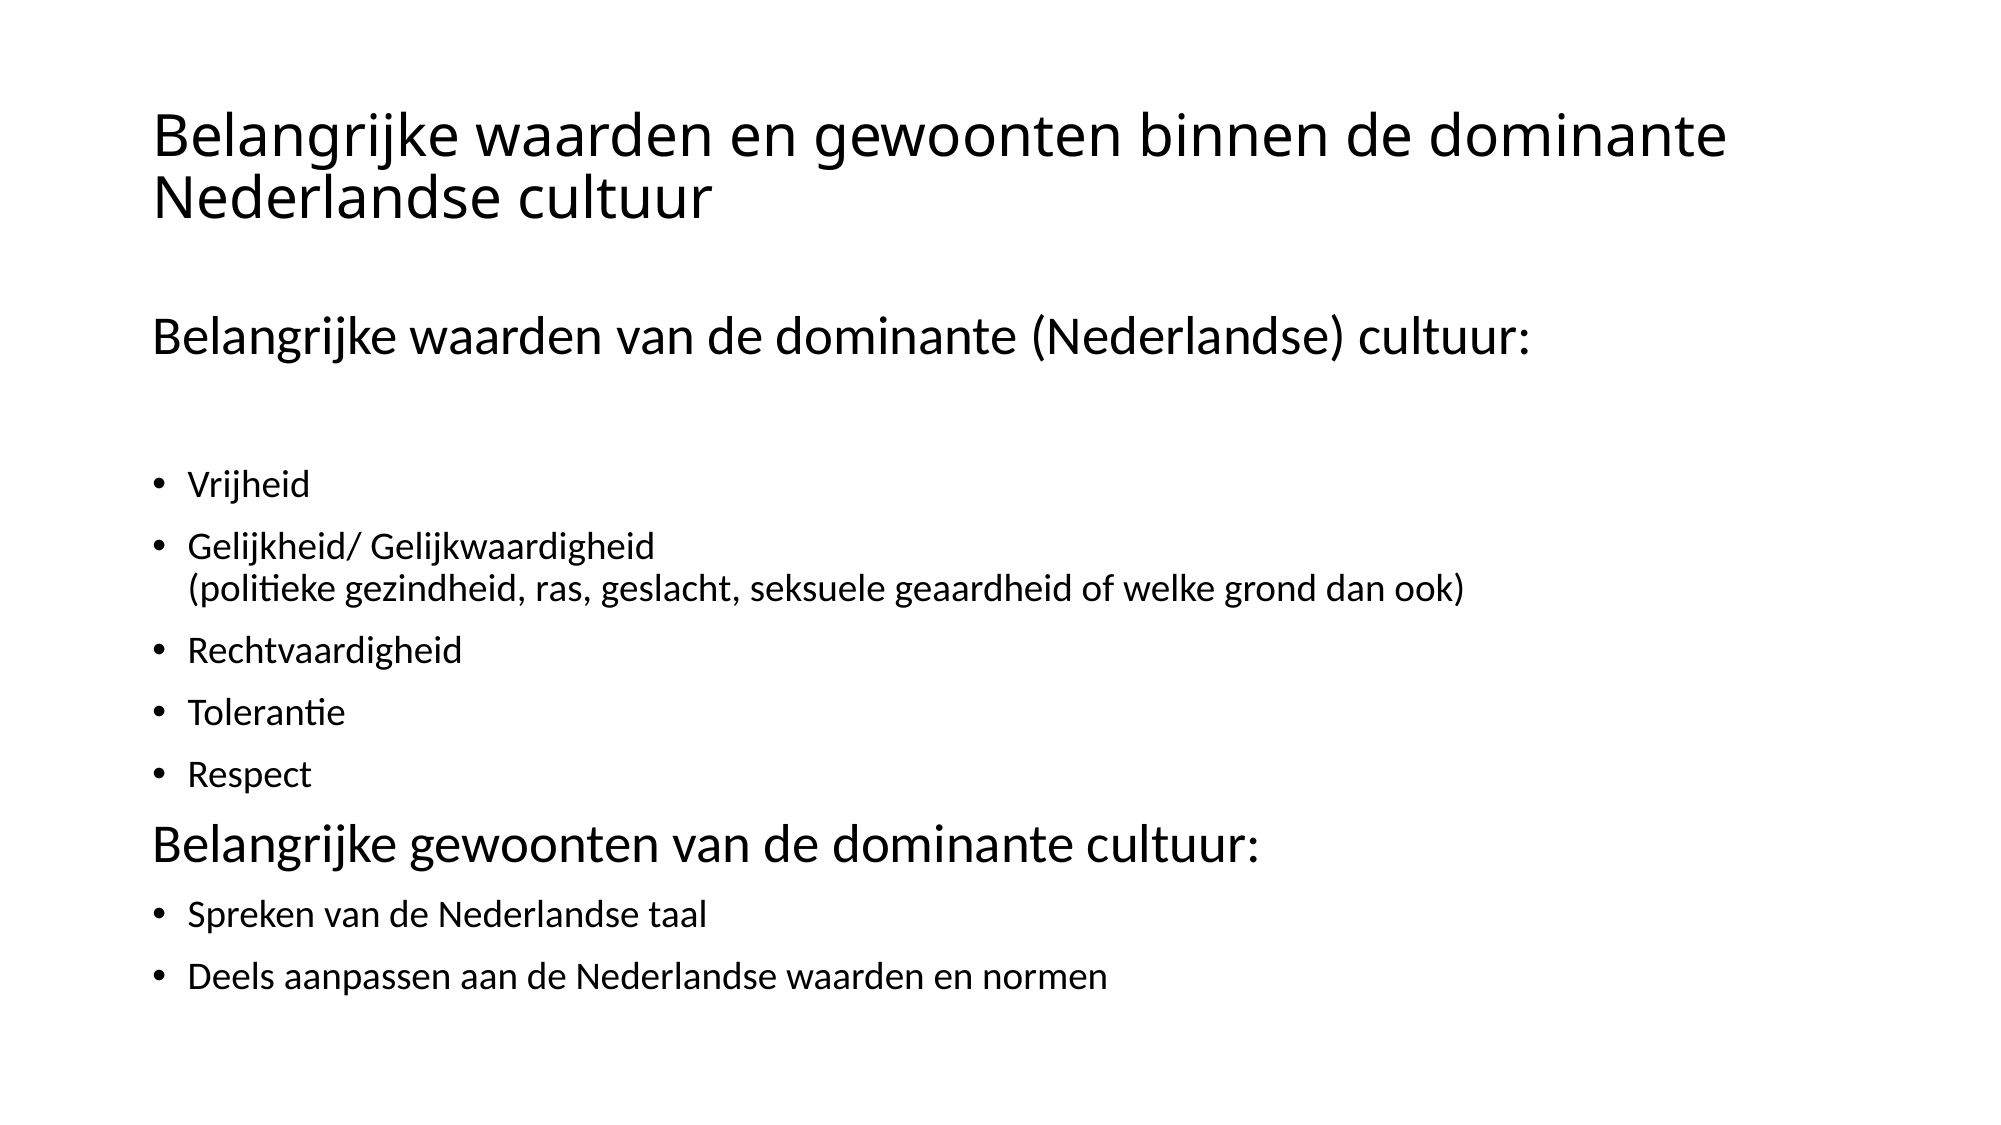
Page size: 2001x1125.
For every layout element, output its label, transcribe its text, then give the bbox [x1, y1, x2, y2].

list Belangrijke waarden van de dominante (Nederlandse) cultuur: Vrijheid Gelijkheid/ Gelijkwaardigheid (politieke gezindheid, ras, geslacht, seksuele geaardheid of welke grond dan ook) Rechtvaardigheid Tolerantie Respect Belangrijke gewoonten van de dominante cultuur: Spreken van de Nederlandse taal Deels aanpassen aan de Nederlandse waarden en normen [137, 299, 1863, 1014]
title Belangrijke waarden en gewoonten binnen de dominante Nederlandse cultuur [137, 59, 1863, 278]
